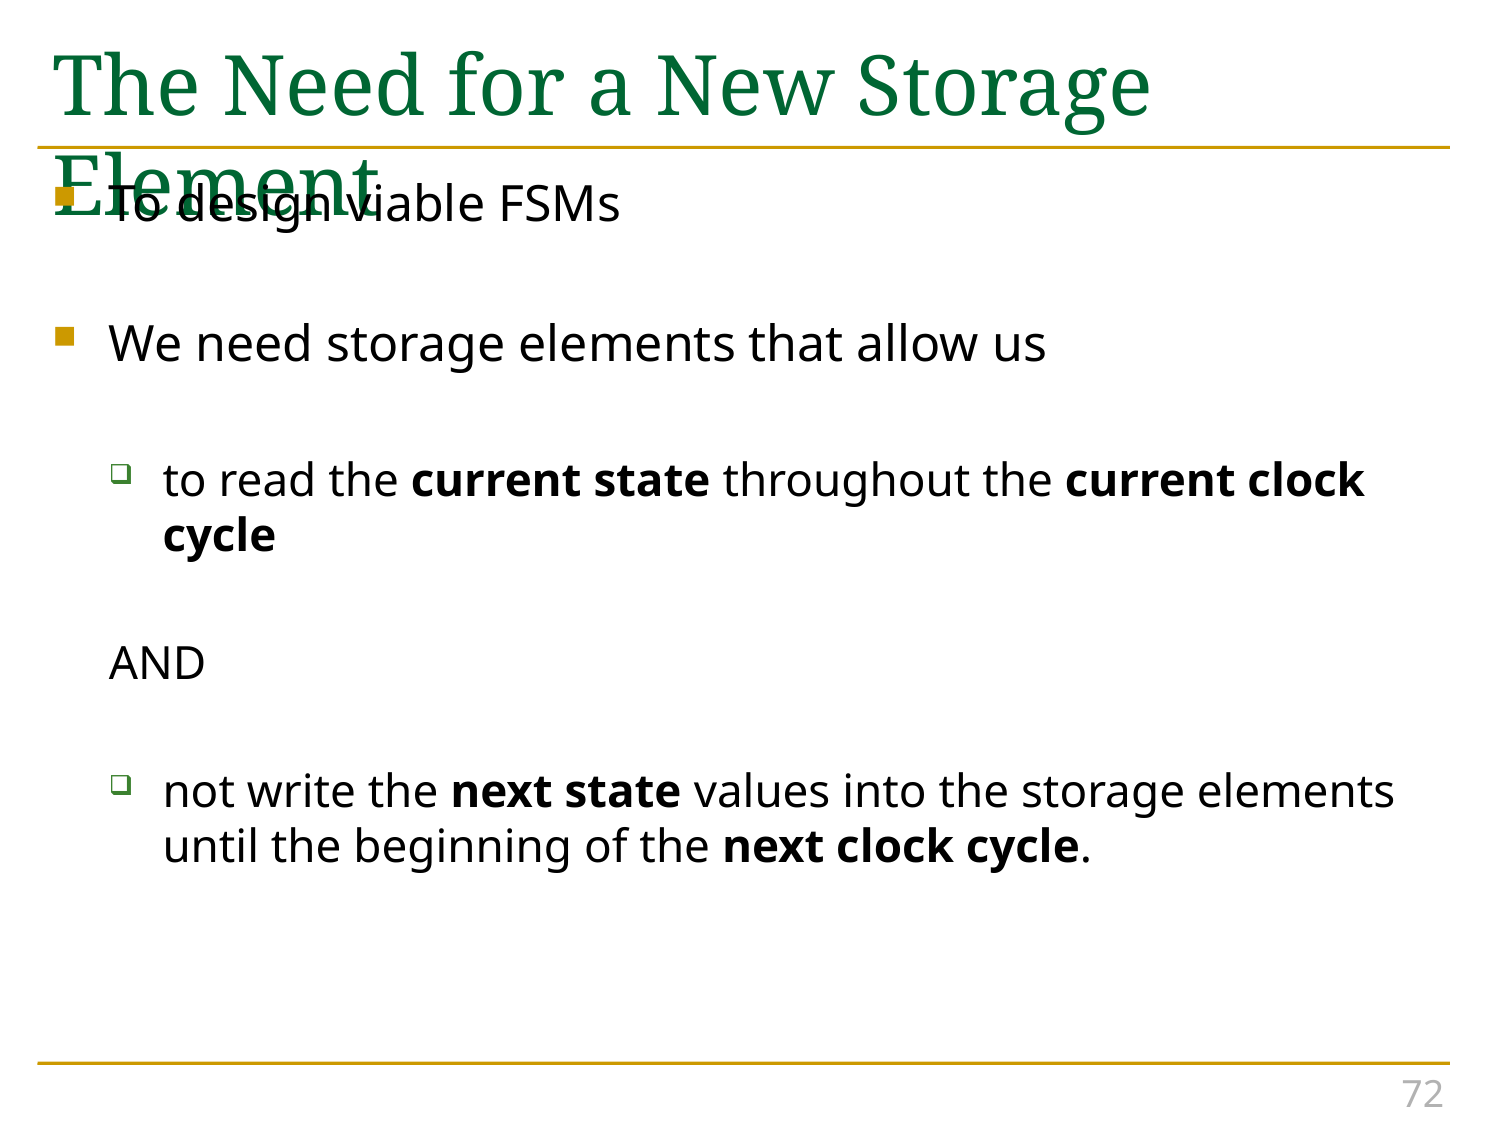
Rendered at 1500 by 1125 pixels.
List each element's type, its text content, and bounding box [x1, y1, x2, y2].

list To design viable FSMs We need storage elements that allow us to read the current state throughout the current clock cycle AND not write the next state values into the storage elements until the beginning of the next clock cycle. [37, 163, 1450, 1016]
slide_number 72 [1121, 1066, 1460, 1125]
title The Need for a New Storage Element [37, 24, 1450, 163]
